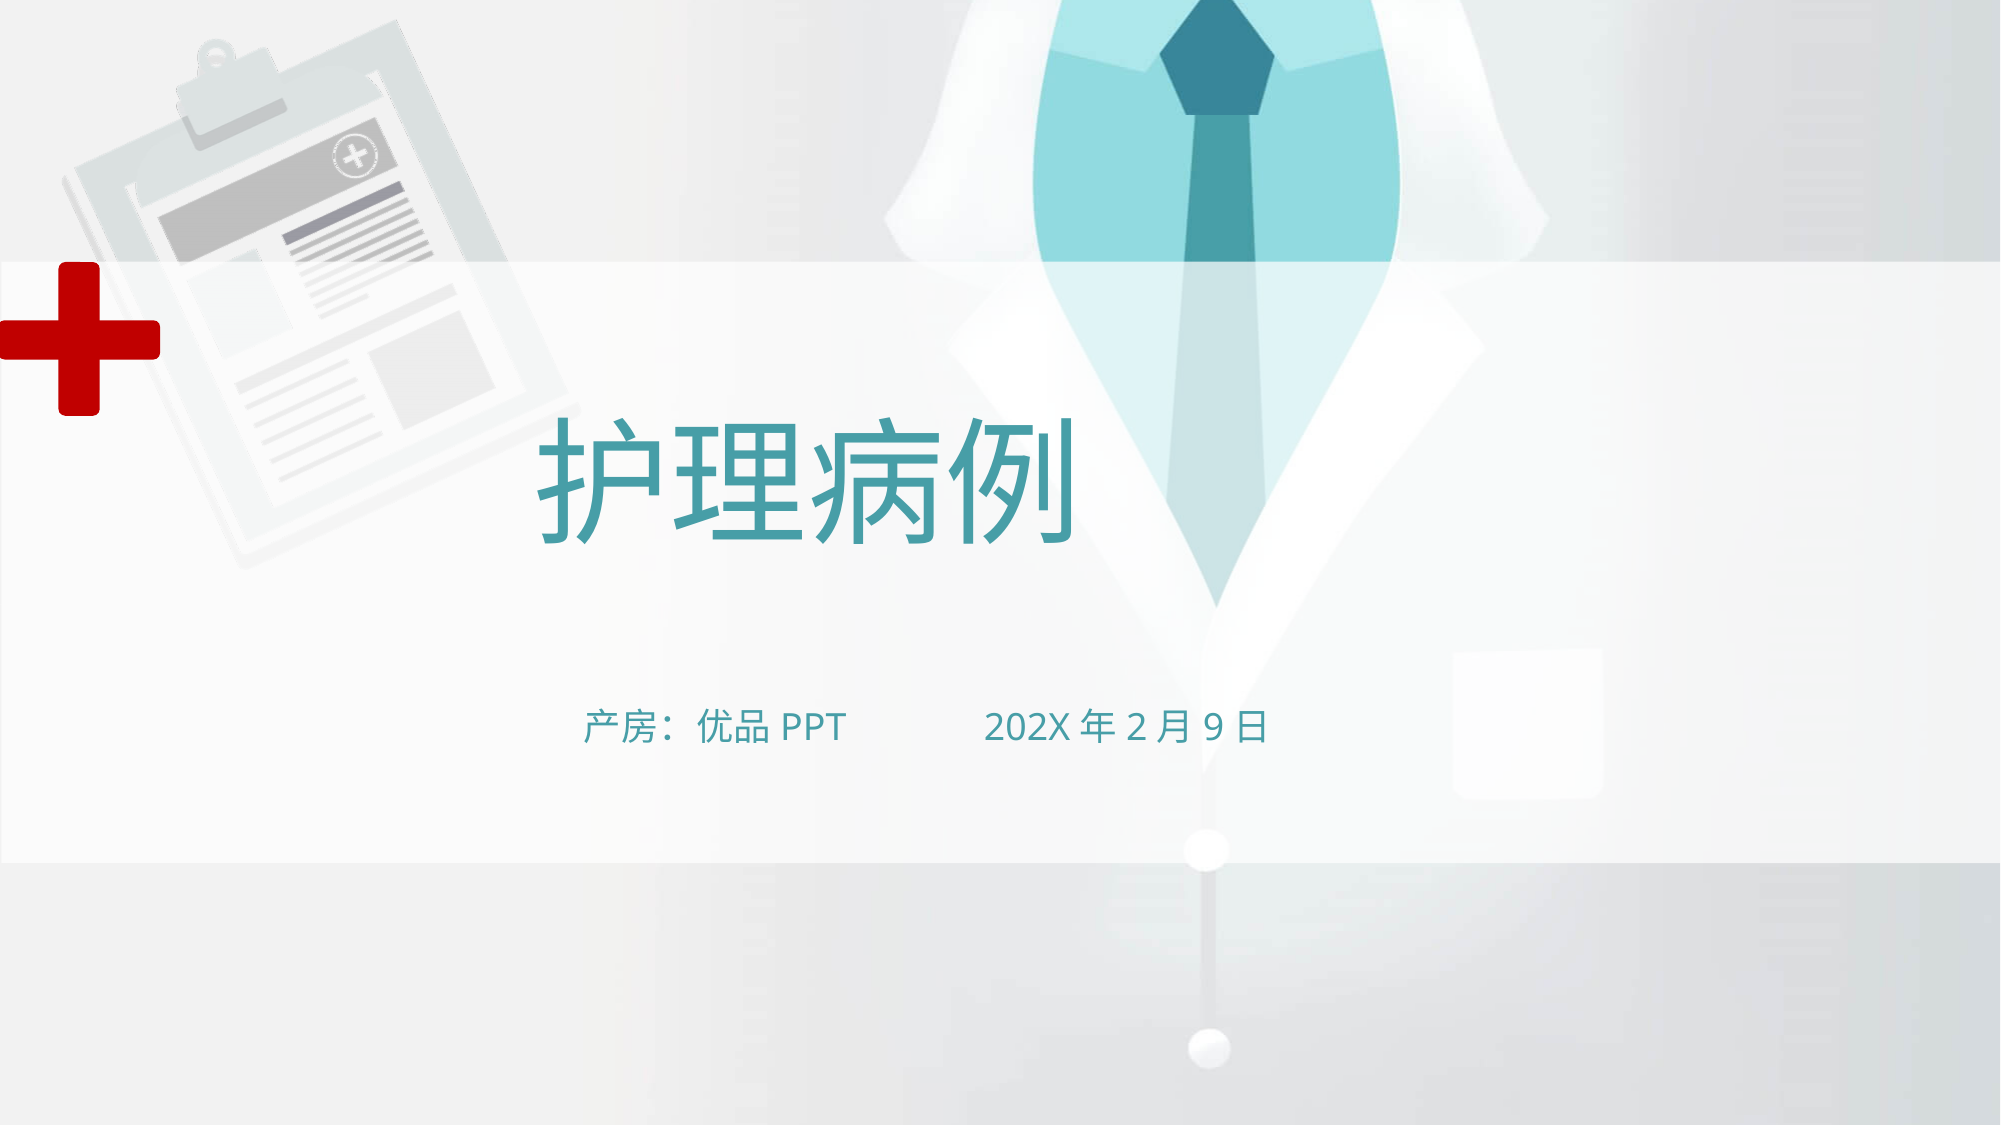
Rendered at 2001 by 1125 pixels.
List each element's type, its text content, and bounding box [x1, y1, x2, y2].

picture [0, 0, 2001, 261]
picture [0, 416, 2001, 1125]
text_box 202X年2月9日 [969, 695, 1286, 756]
text_box 产房：优品PPT [568, 695, 862, 756]
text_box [0, 261, 160, 416]
text_box 护理病例 [517, 389, 1414, 569]
